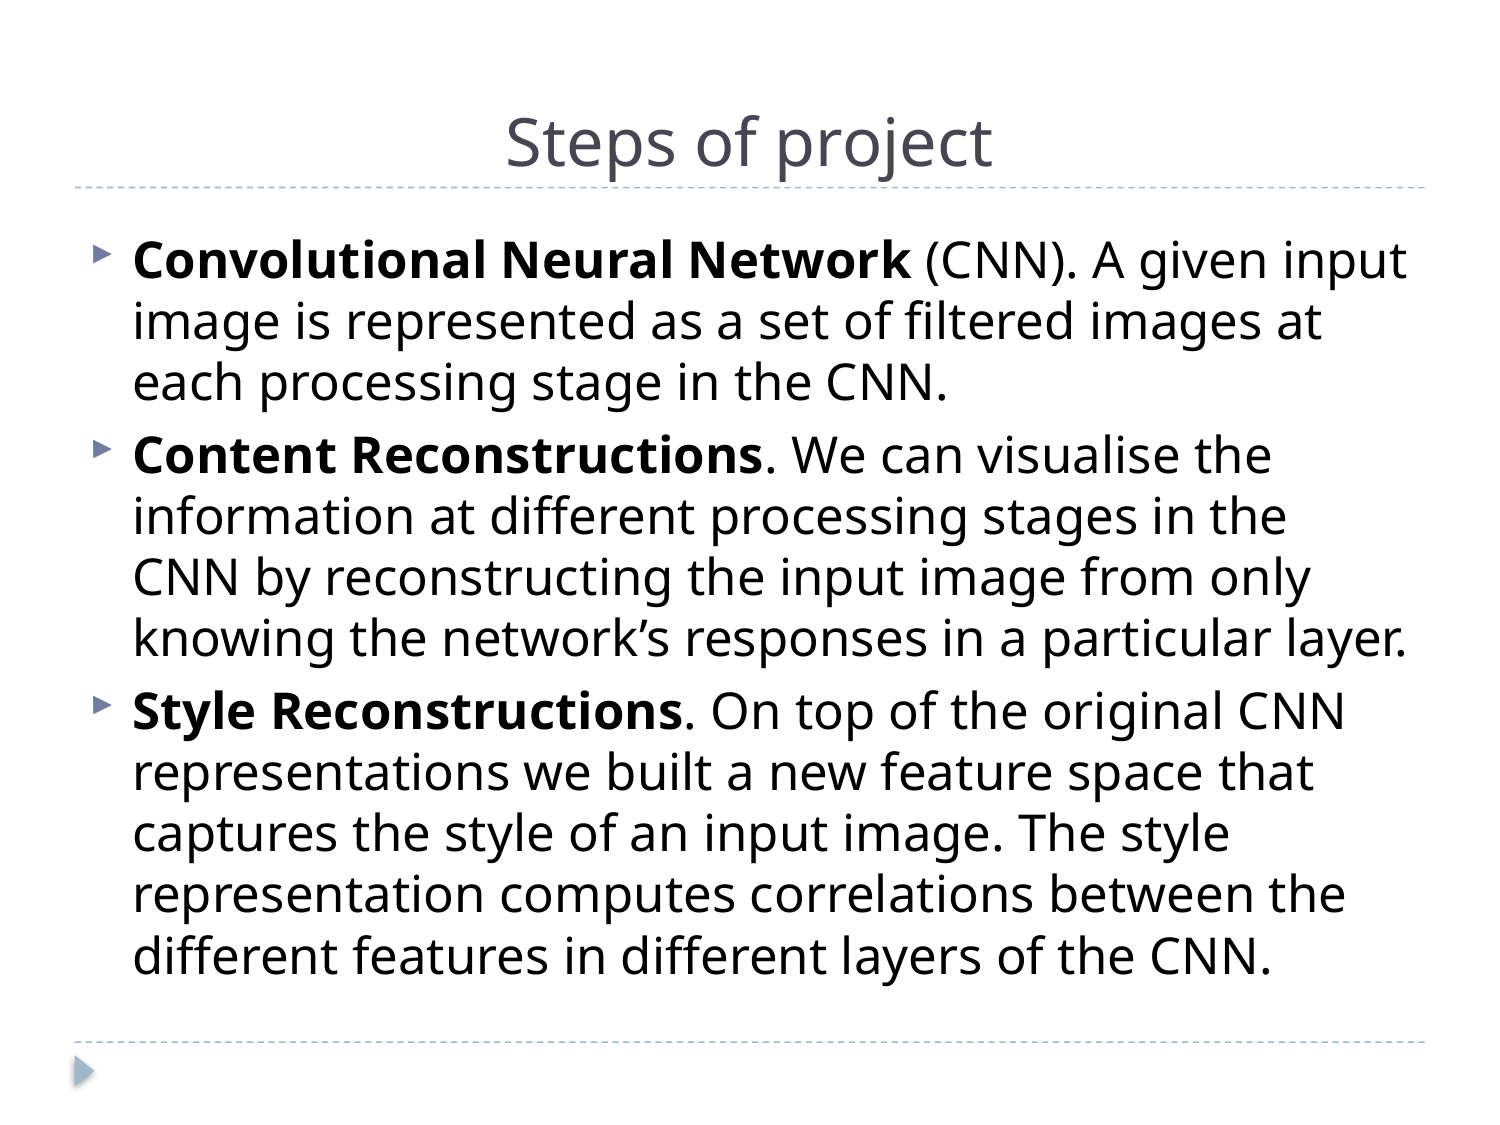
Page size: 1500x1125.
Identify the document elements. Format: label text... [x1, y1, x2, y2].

title Steps of project [75, 24, 1425, 188]
list Convolutional Neural Network (CNN). A given input image is represented as a set of filtered images at each processing stage in the CNN. Content Reconstructions. We can visualise the information at different processing stages in the CNN by reconstructing the input image from only knowing the network’s responses in a particular layer. Style Reconstructions. On top of the original CNN representations we built a new feature space that captures the style of an input image. The style representation computes correlations between the different features in different layers of the CNN. [75, 219, 1425, 1010]
